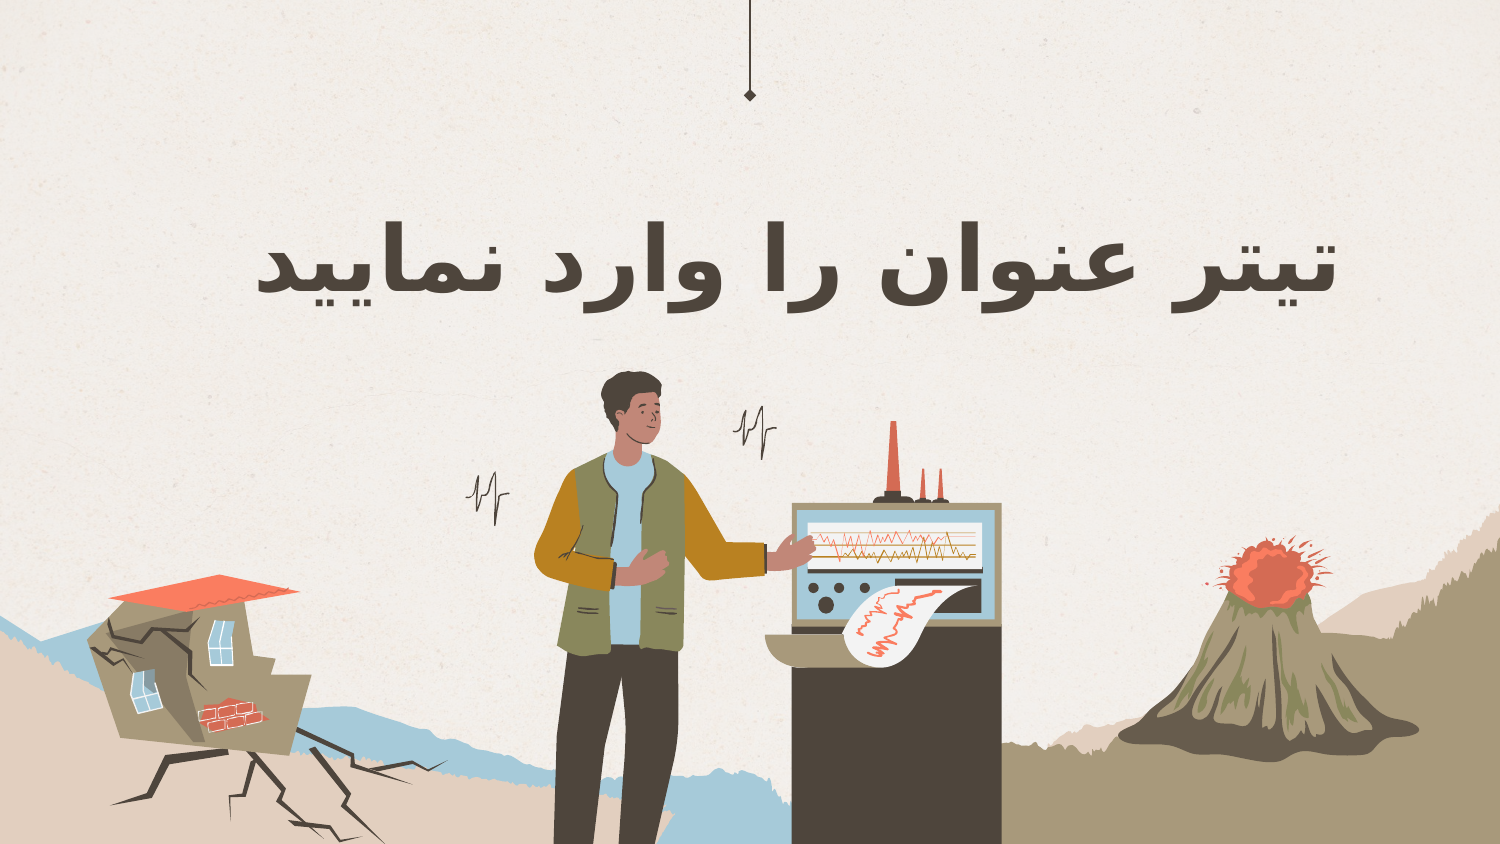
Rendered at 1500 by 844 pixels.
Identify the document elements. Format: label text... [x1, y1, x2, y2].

text_box تیتر عنوان را وارد نمایید [172, 137, 1424, 318]
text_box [86, 574, 451, 844]
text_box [464, 369, 1002, 844]
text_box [1108, 534, 1424, 764]
